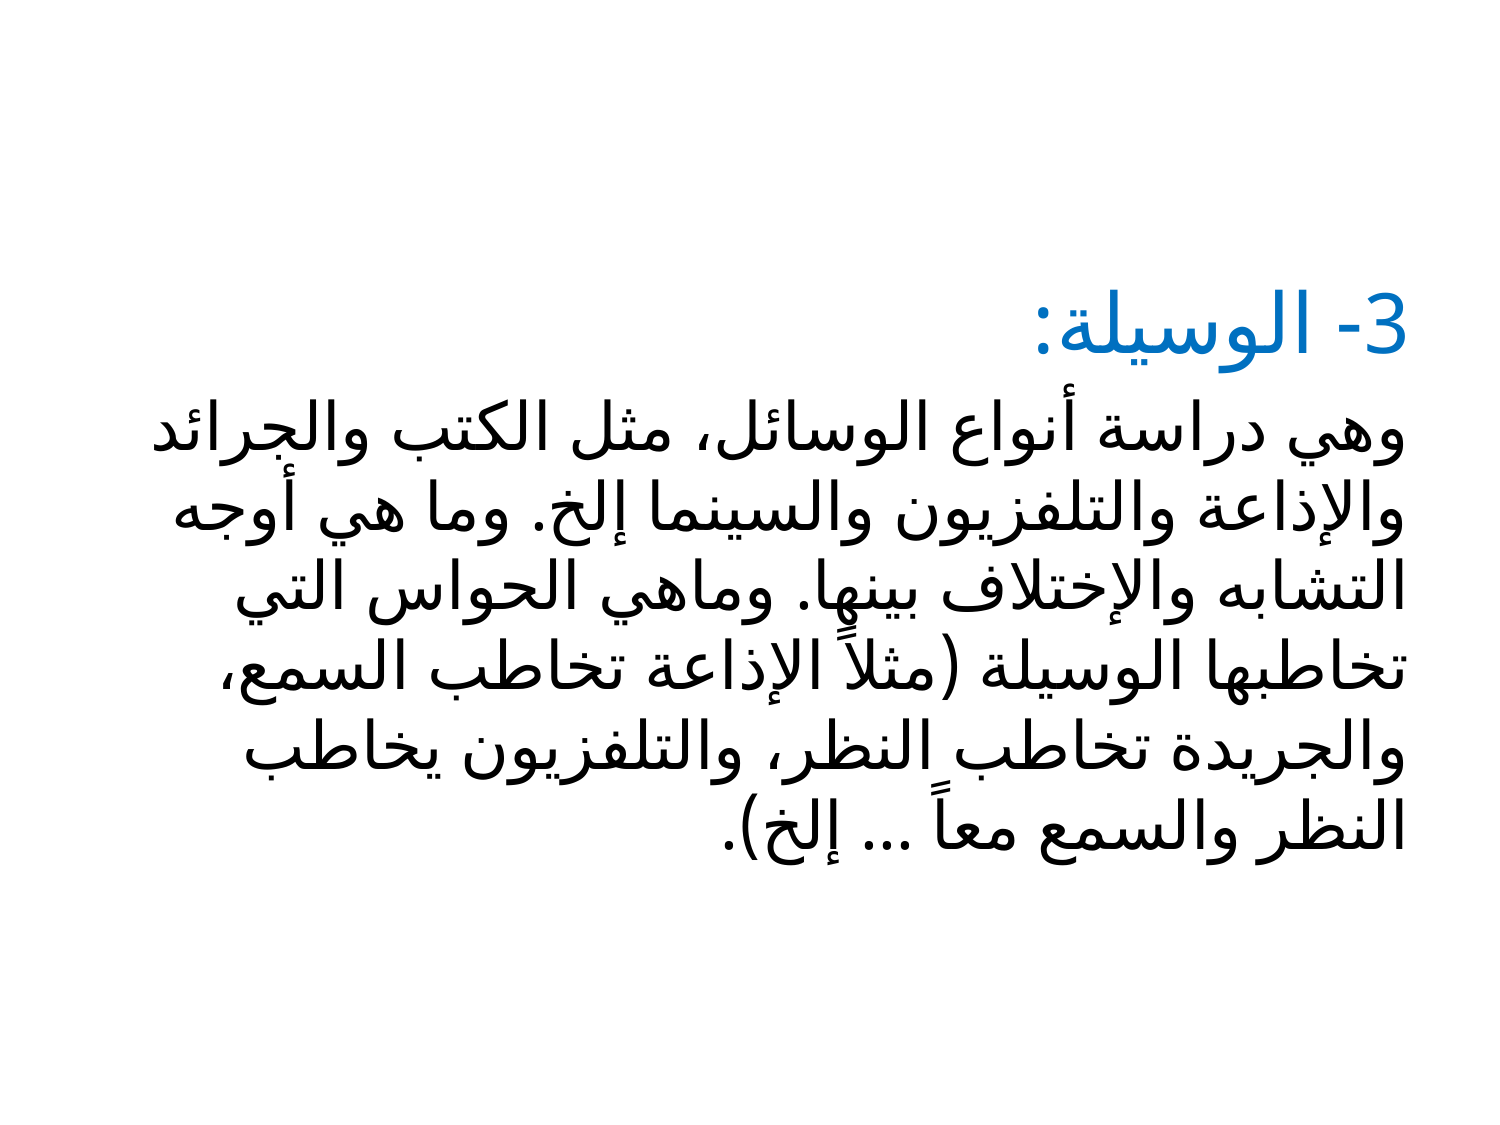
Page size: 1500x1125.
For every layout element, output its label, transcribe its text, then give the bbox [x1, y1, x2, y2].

list 3- الوسيلة: وهي دراسة أنواع الوسائل، مثل الكتب والجرائد والإذاعة والتلفزيون والسينما إلخ. وما هي أوجه التشابه والإختلاف بينها. وماهي الحواس التي تخاطبها الوسيلة (مثلاً الإذاعة تخاطب السمع، والجريدة تخاطب النظر، والتلفزيون يخاطب النظر والسمع معاً ... إلخ). [75, 262, 1425, 1005]
